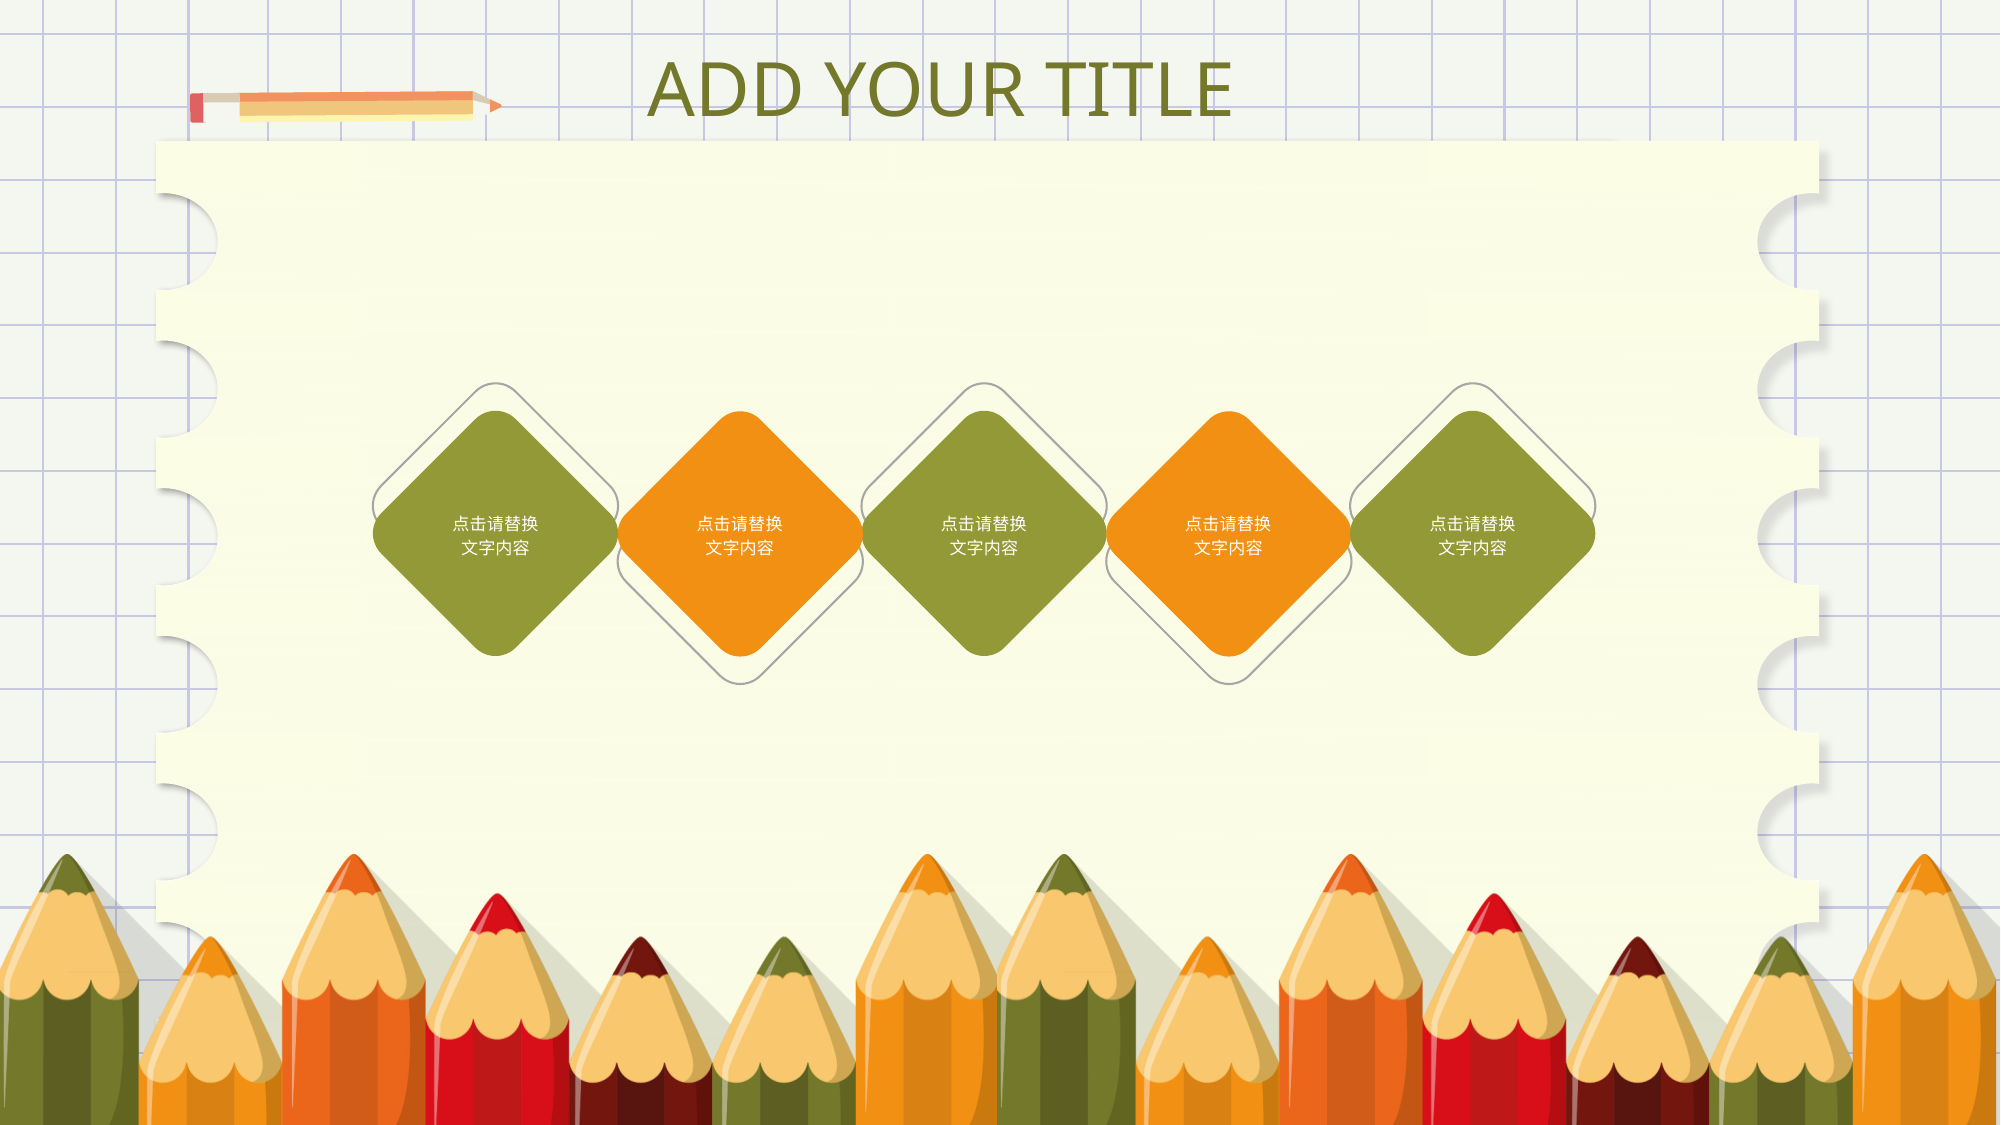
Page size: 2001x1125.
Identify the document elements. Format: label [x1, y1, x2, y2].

picture [0, 854, 2001, 1125]
text_box [400, 410, 1568, 657]
